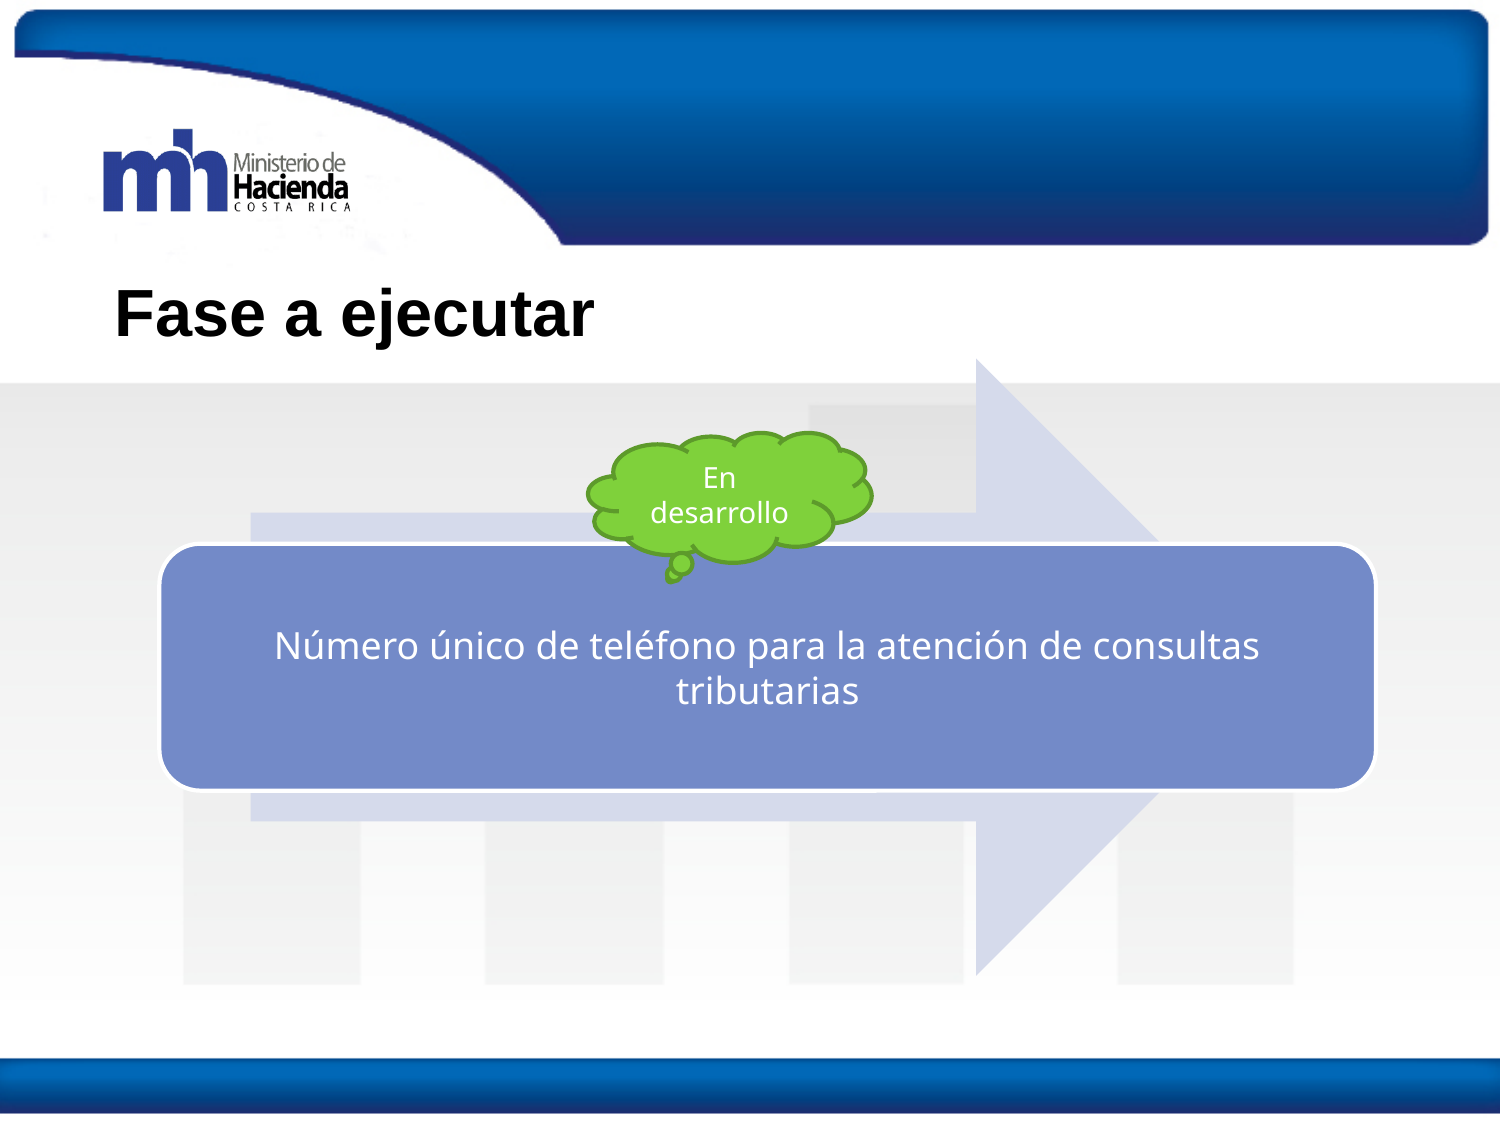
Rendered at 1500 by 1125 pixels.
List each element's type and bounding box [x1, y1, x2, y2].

picture [0, 0, 1500, 1125]
text_box [159, 358, 1377, 977]
